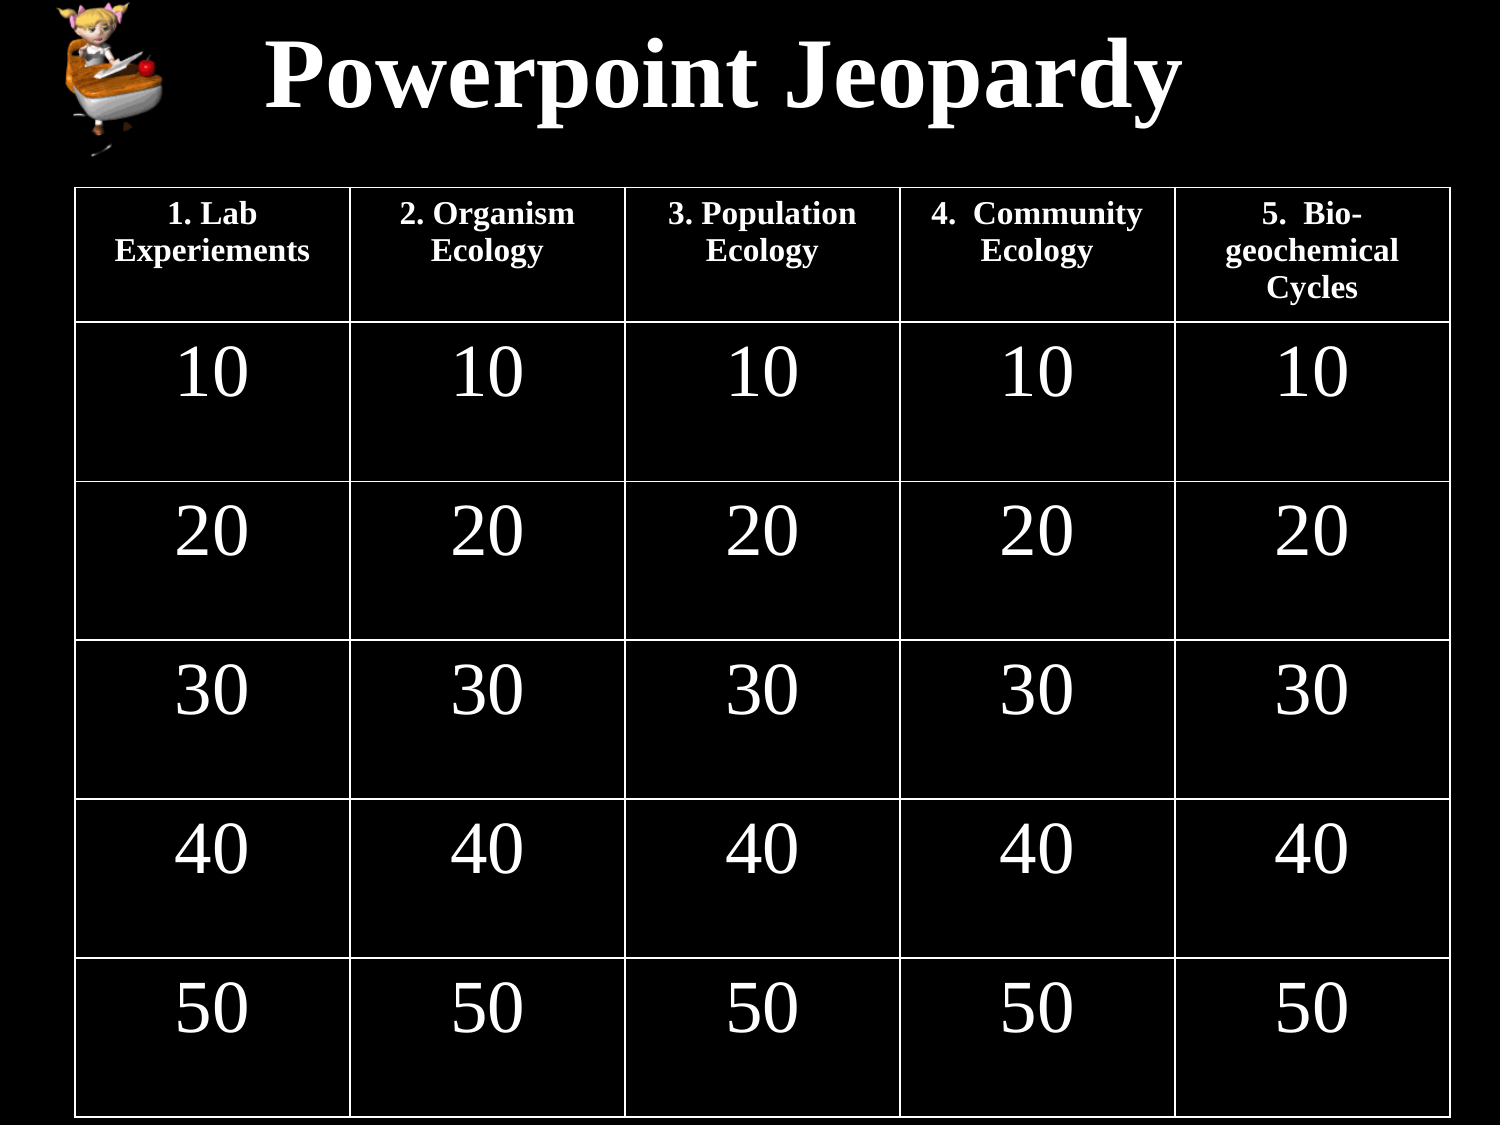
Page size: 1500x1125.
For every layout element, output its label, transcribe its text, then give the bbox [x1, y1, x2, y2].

table_cell 20 [351, 482, 624, 639]
table_cell 20 [626, 482, 899, 639]
table_cell 30 [901, 641, 1174, 798]
table_cell 30 [351, 641, 624, 798]
picture [49, 0, 207, 188]
text_box Powerpoint Jeopardy [249, 0, 1225, 135]
table_cell 10 [351, 323, 624, 481]
table_cell 40 [1176, 800, 1449, 957]
table_cell 40 [351, 800, 624, 957]
table_cell 30 [626, 641, 899, 798]
table_cell 40 [76, 800, 349, 957]
table_cell 20 [76, 482, 349, 639]
table_cell 20 [1176, 482, 1449, 639]
table_header 2. Organism Ecology [351, 188, 624, 321]
table_header 3. Population Ecology [626, 188, 899, 321]
table_cell 10 [76, 323, 349, 481]
table_cell 40 [626, 800, 899, 957]
table_cell 50 [901, 959, 1174, 1116]
table_cell 50 [351, 959, 624, 1116]
table_cell 50 [626, 959, 899, 1116]
table_header 1. Lab Experiements [76, 188, 349, 321]
table_cell 50 [76, 959, 349, 1116]
table_cell 10 [626, 323, 899, 481]
table_header 4. Community Ecology [901, 188, 1174, 321]
table_cell 40 [901, 800, 1174, 957]
table_header 5. Bio-geochemical Cycles [1176, 188, 1449, 321]
table_cell 30 [1176, 641, 1449, 798]
table_cell 10 [1176, 323, 1449, 481]
table_cell 50 [1176, 959, 1449, 1116]
table_cell 20 [901, 482, 1174, 639]
table_cell 10 [901, 323, 1174, 481]
table_cell 30 [76, 641, 349, 798]
